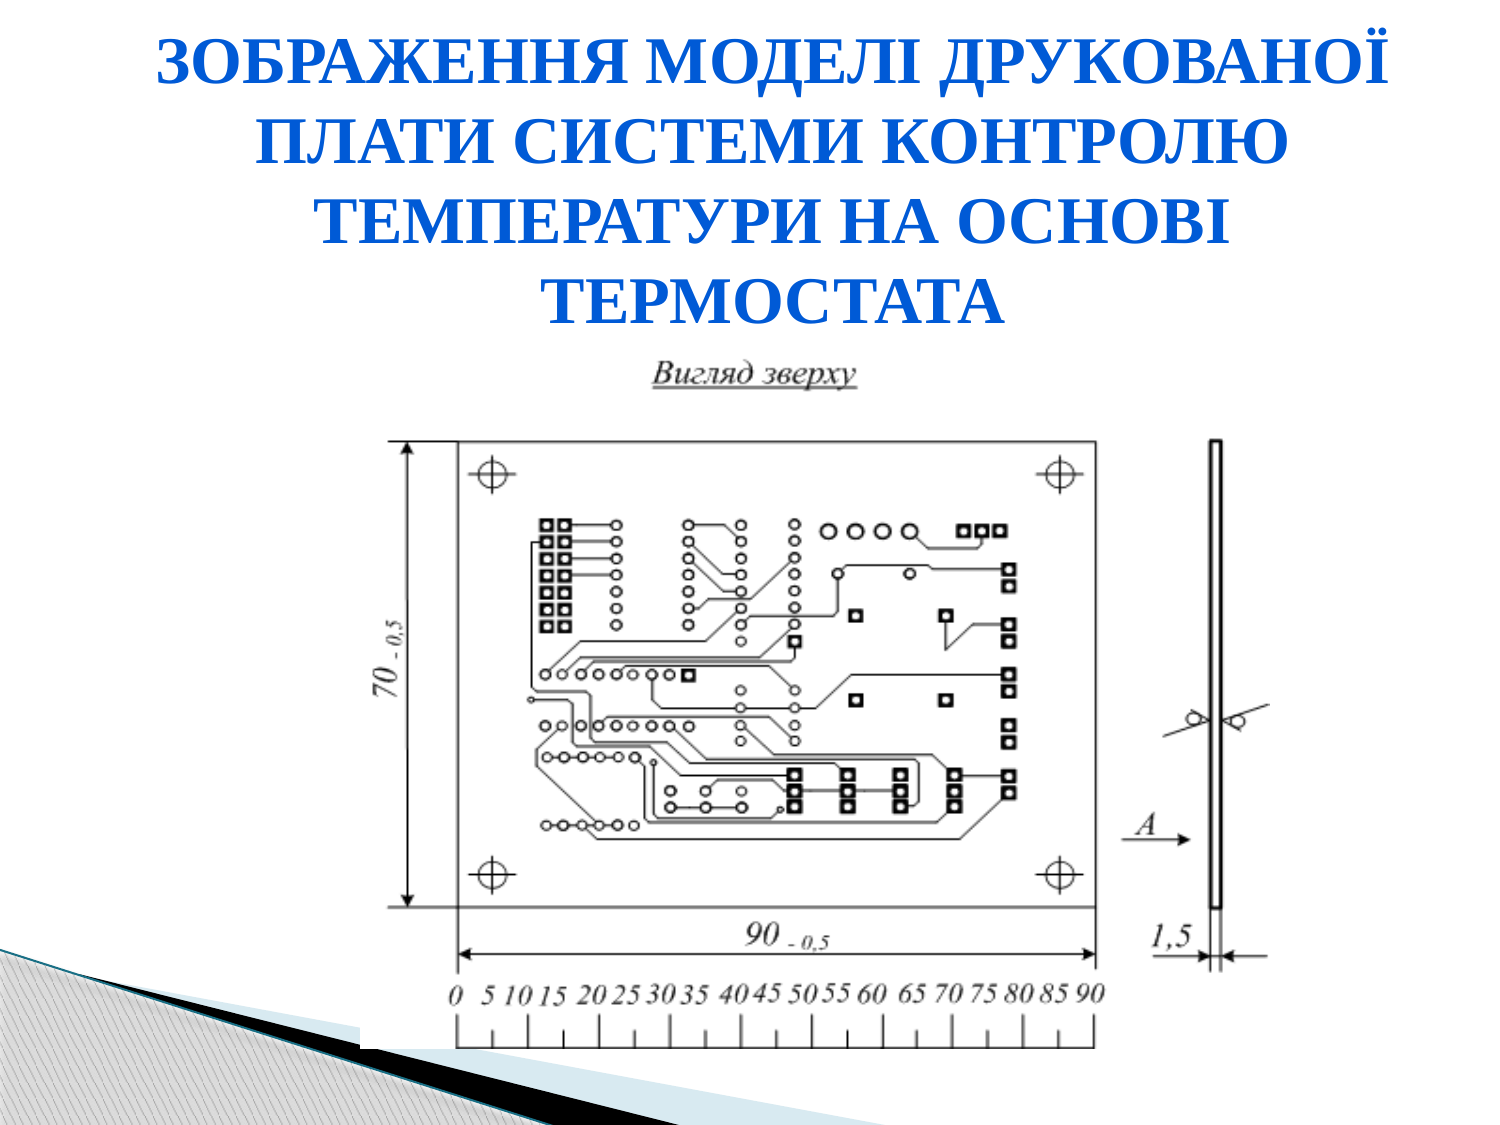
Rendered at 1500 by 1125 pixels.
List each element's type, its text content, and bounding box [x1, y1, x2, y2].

title Зображення моделі друкованої плати системи контролю температури на основі термостата [135, 101, 1411, 252]
picture [359, 349, 1271, 1050]
